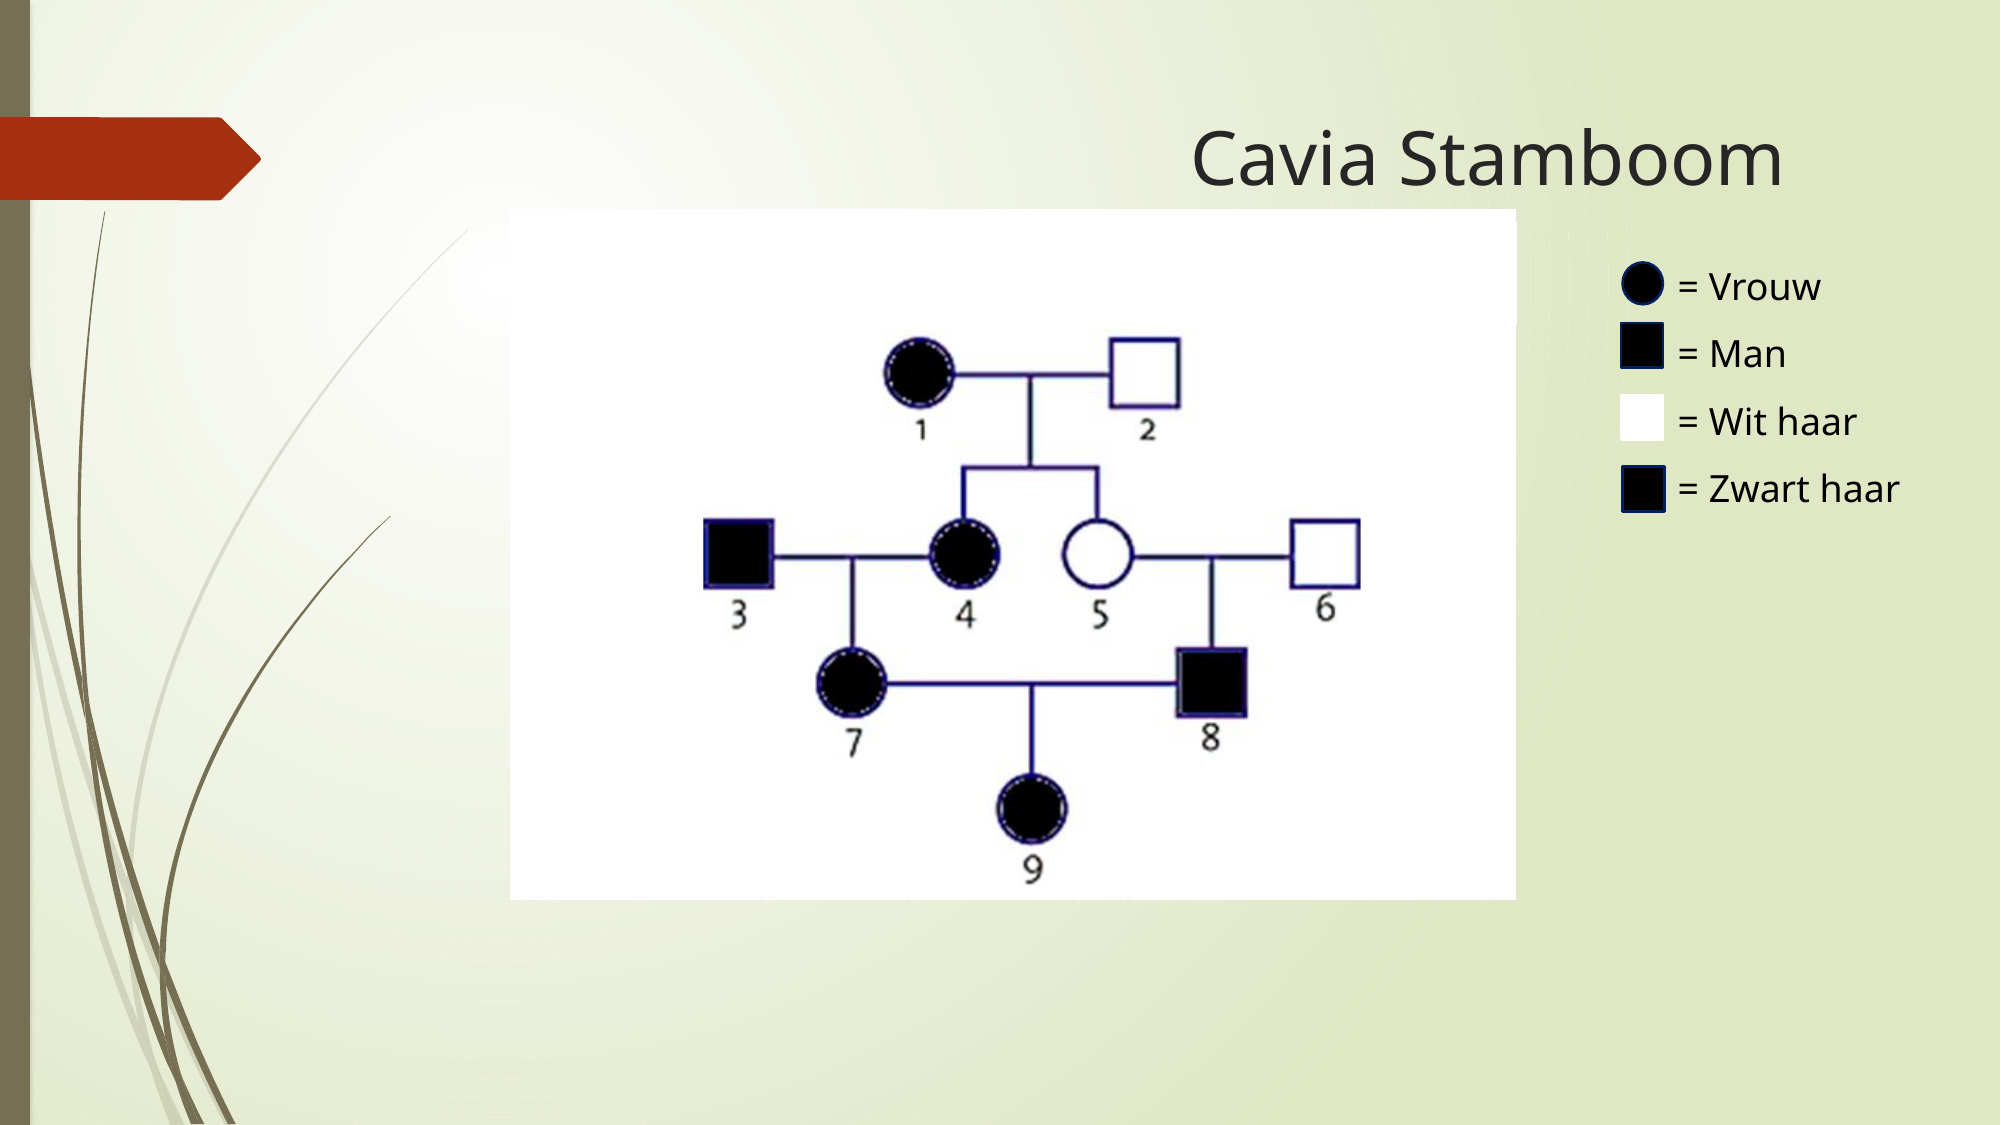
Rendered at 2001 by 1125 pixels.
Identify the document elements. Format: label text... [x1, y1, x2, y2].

text_box [1620, 322, 1662, 369]
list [510, 208, 1517, 900]
text_box = Vrouw = Man = Wit haar = Zwart haar [1662, 232, 1945, 518]
title Cavia Stamboom [425, 102, 1888, 210]
text_box [1621, 465, 1666, 513]
text_box [1621, 261, 1662, 306]
text_box [1620, 394, 1664, 441]
